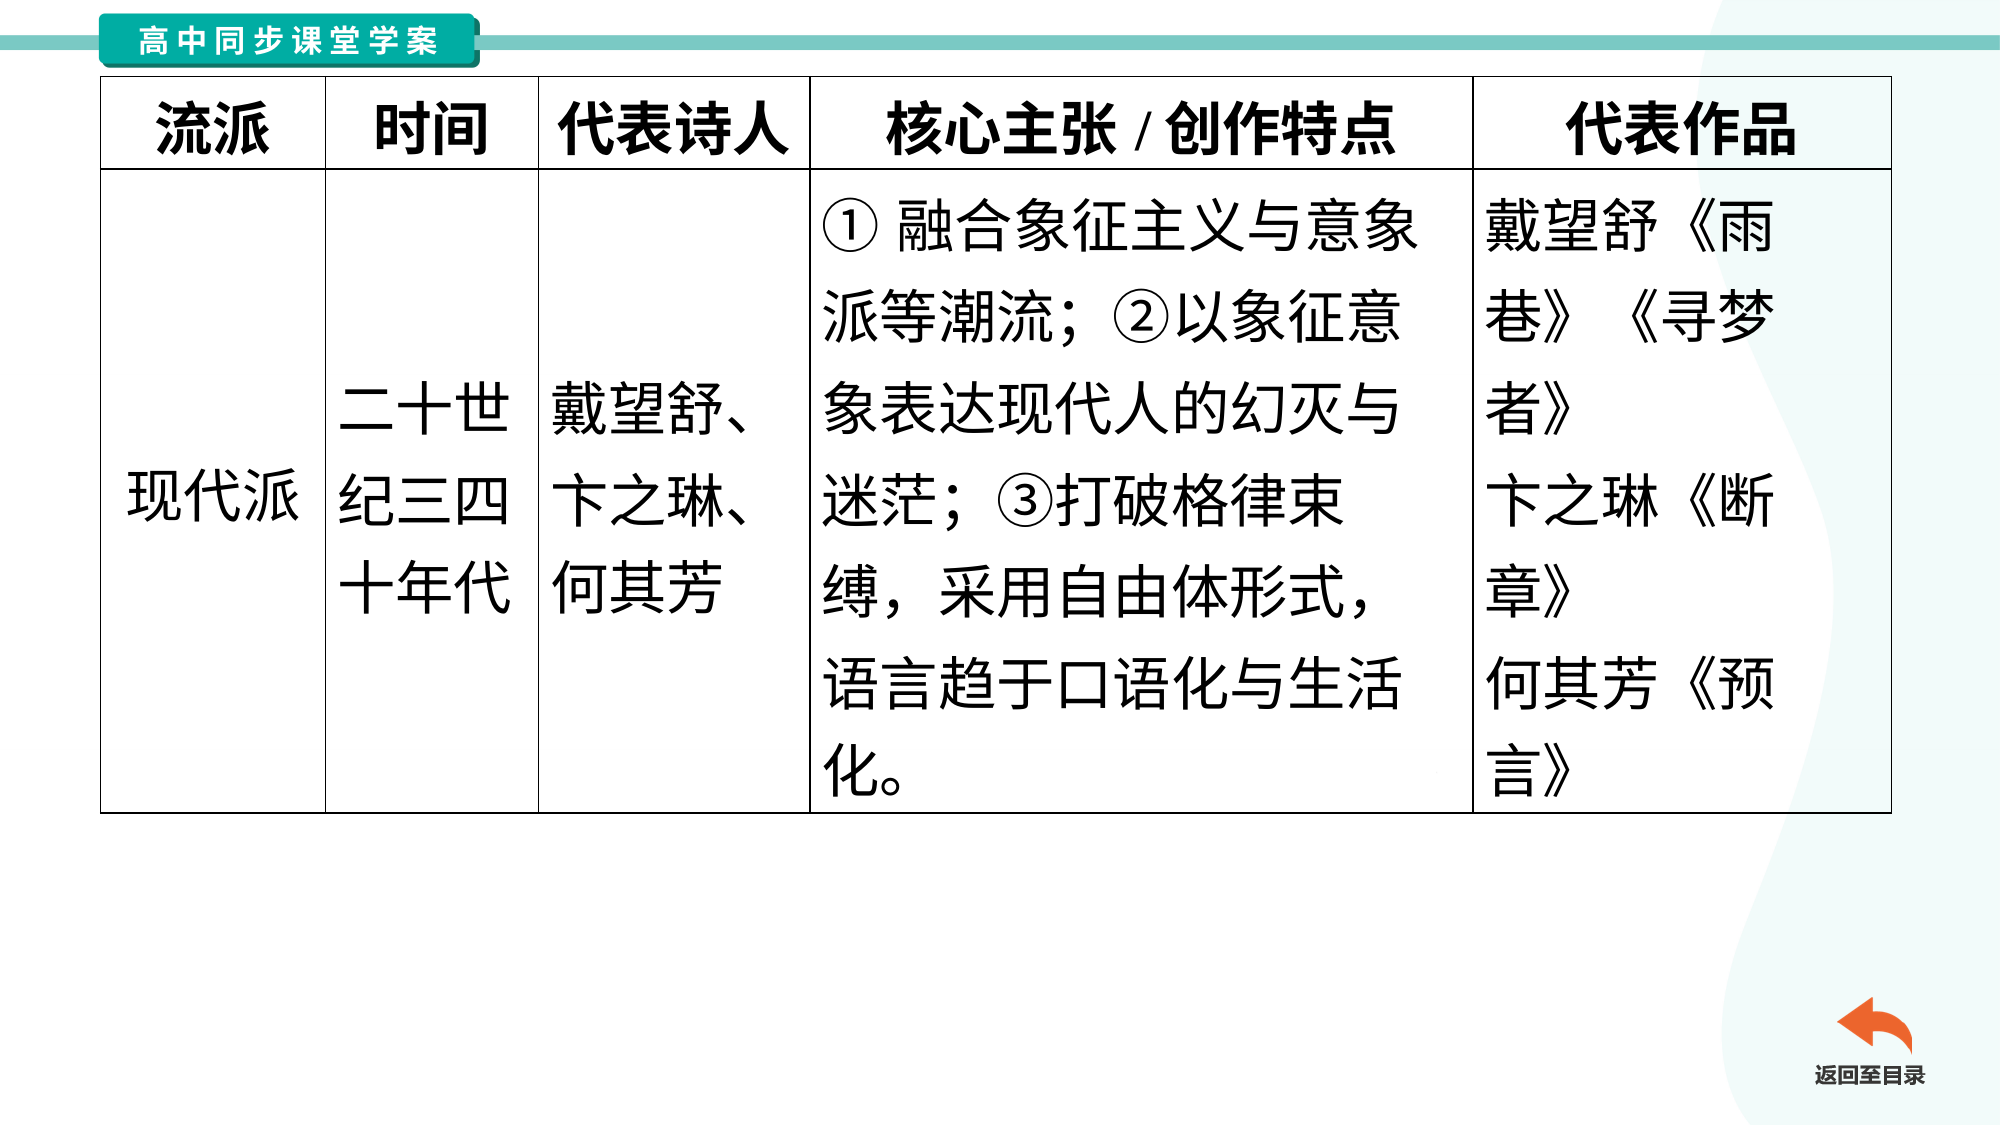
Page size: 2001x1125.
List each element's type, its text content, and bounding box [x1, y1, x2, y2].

table_cell 戴望舒《雨 巷》《寻梦 者》 卞之琳《断 章》 何其芳《预 言》 [1474, 170, 1891, 812]
picture [0, 0, 2000, 1125]
table_header 代表诗人 [539, 77, 809, 168]
table_cell 戴望舒、 卞之琳、 何其芳 [539, 170, 809, 812]
table_header 核心主张/创作特点 [811, 77, 1472, 168]
table_cell ①融合象征主义与意象 派等潮流；②以象征意 象表达现代人的幻灭与 迷茫；③打破格律束 缚，采用自由体形式， 语言趋于口语化与生活 化。 [811, 170, 1472, 812]
table_header 代表作品 [1474, 77, 1891, 168]
table_cell 二十世 纪三四 十年代 [326, 170, 538, 812]
table_header 时间 [326, 77, 538, 168]
table_header 流派 [101, 77, 325, 168]
table_cell 现代派 [101, 170, 325, 812]
